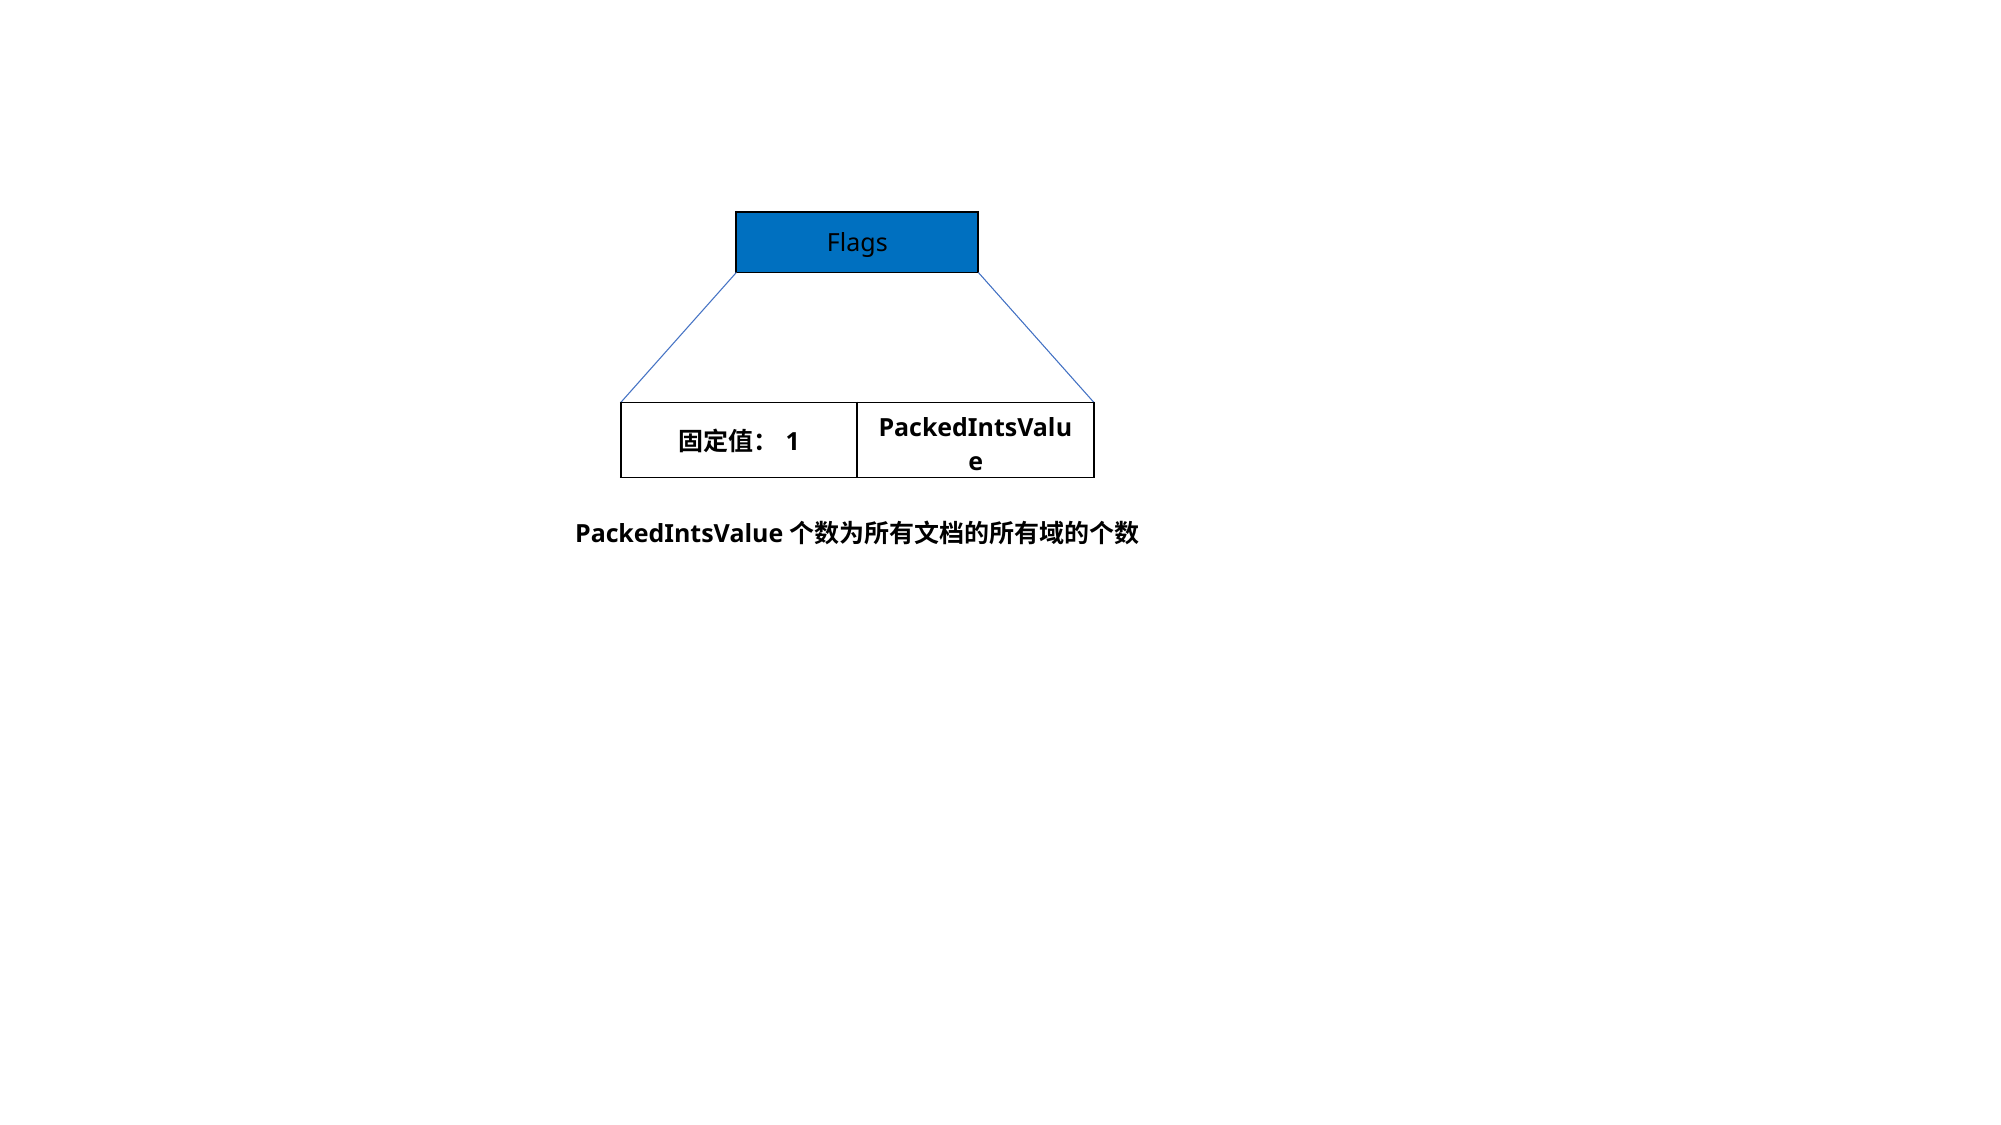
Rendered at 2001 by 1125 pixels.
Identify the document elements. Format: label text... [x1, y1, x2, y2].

table_header Flags [737, 213, 977, 272]
table_header PackedIntsValue [858, 403, 1093, 477]
table_header 固定值：1 [622, 403, 856, 477]
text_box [620, 272, 737, 403]
text_box PackedIntsValue个数为所有文档的所有域的个数 [560, 509, 1155, 555]
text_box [978, 272, 1094, 403]
